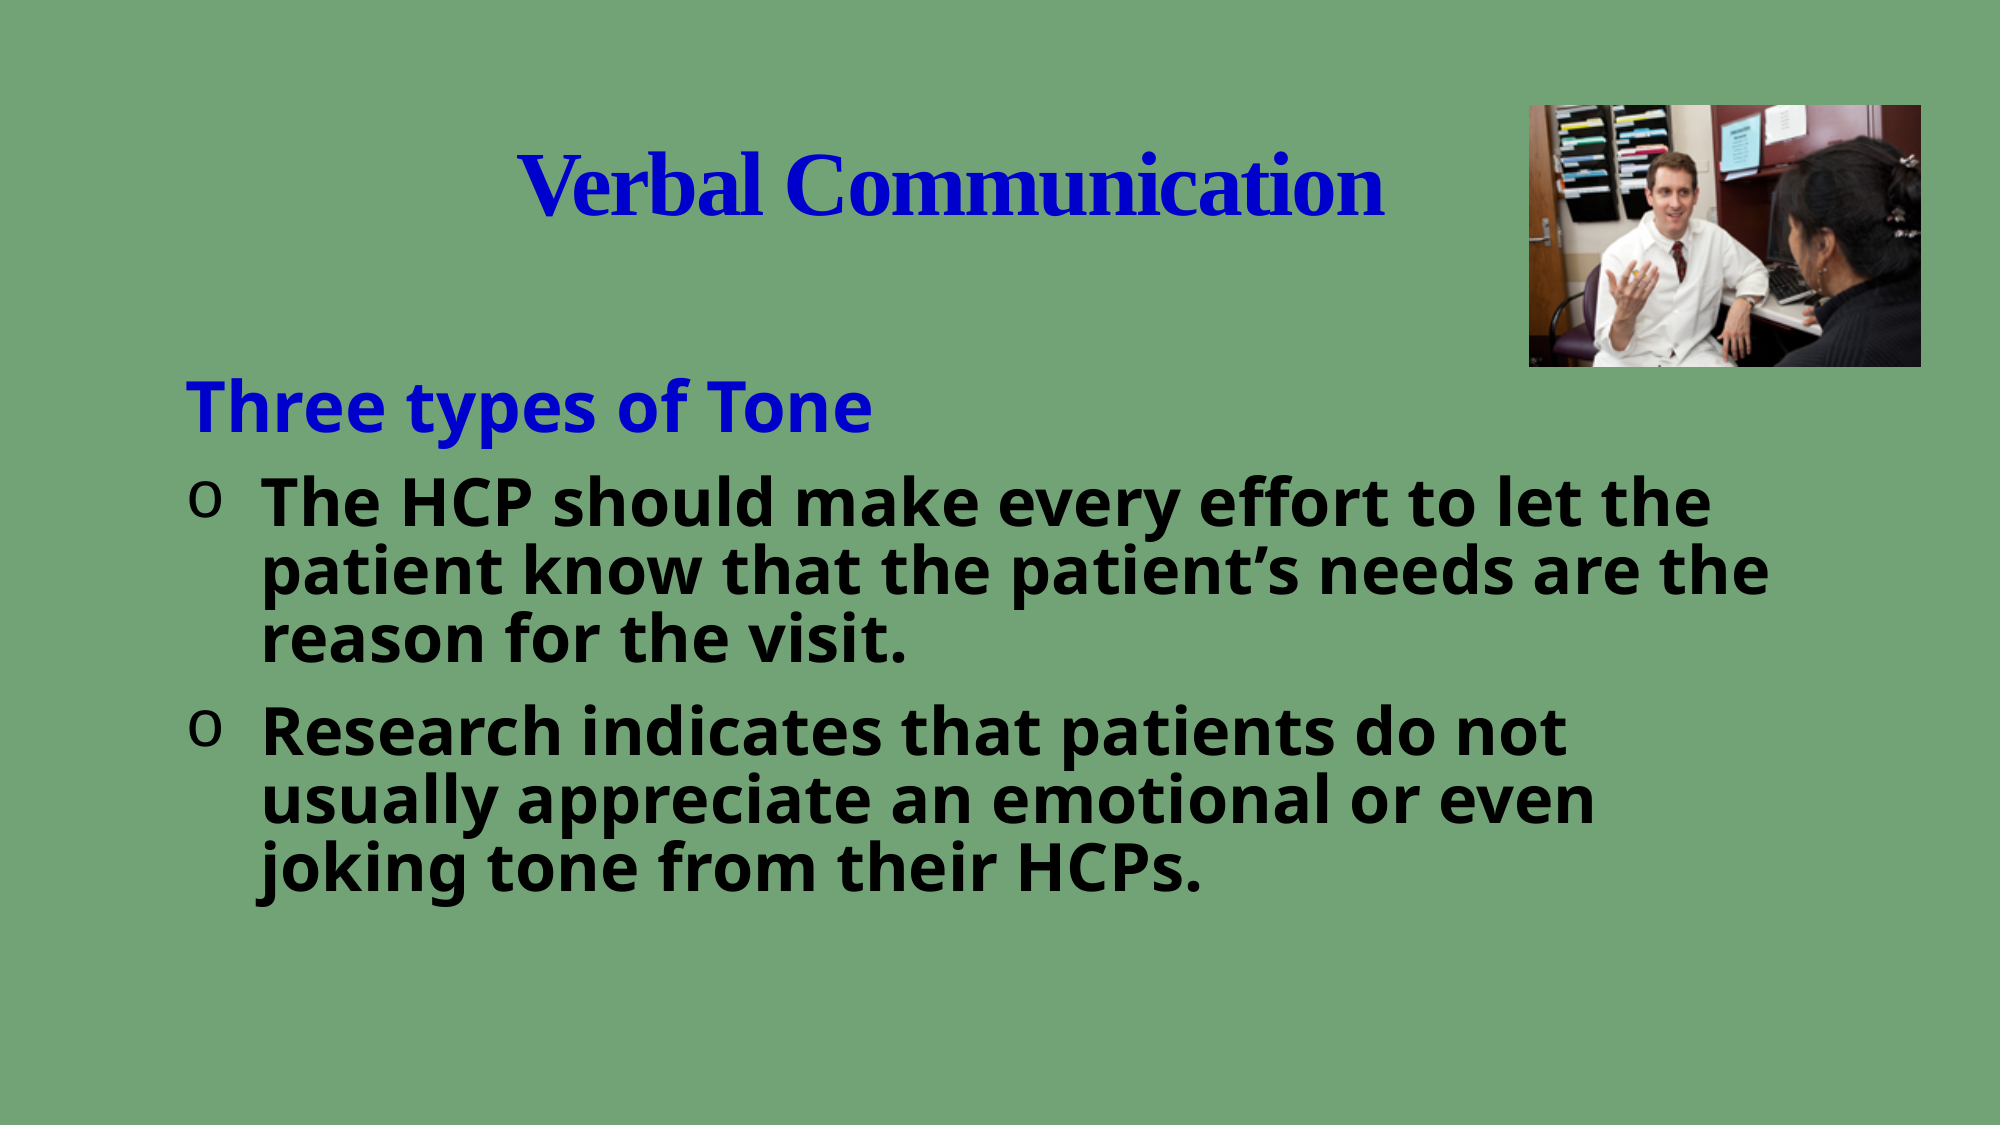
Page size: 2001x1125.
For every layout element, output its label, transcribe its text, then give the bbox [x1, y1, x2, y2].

picture [1529, 105, 1921, 367]
subtitle Three types of Tone The HCP should make every effort to let the patient know that the patient’s needs are the reason for the visit. Research indicates that patients do not usually appreciate an emotional or even joking tone from their HCPs. [170, 367, 1828, 1027]
title Verbal Communication [227, 105, 1529, 241]
